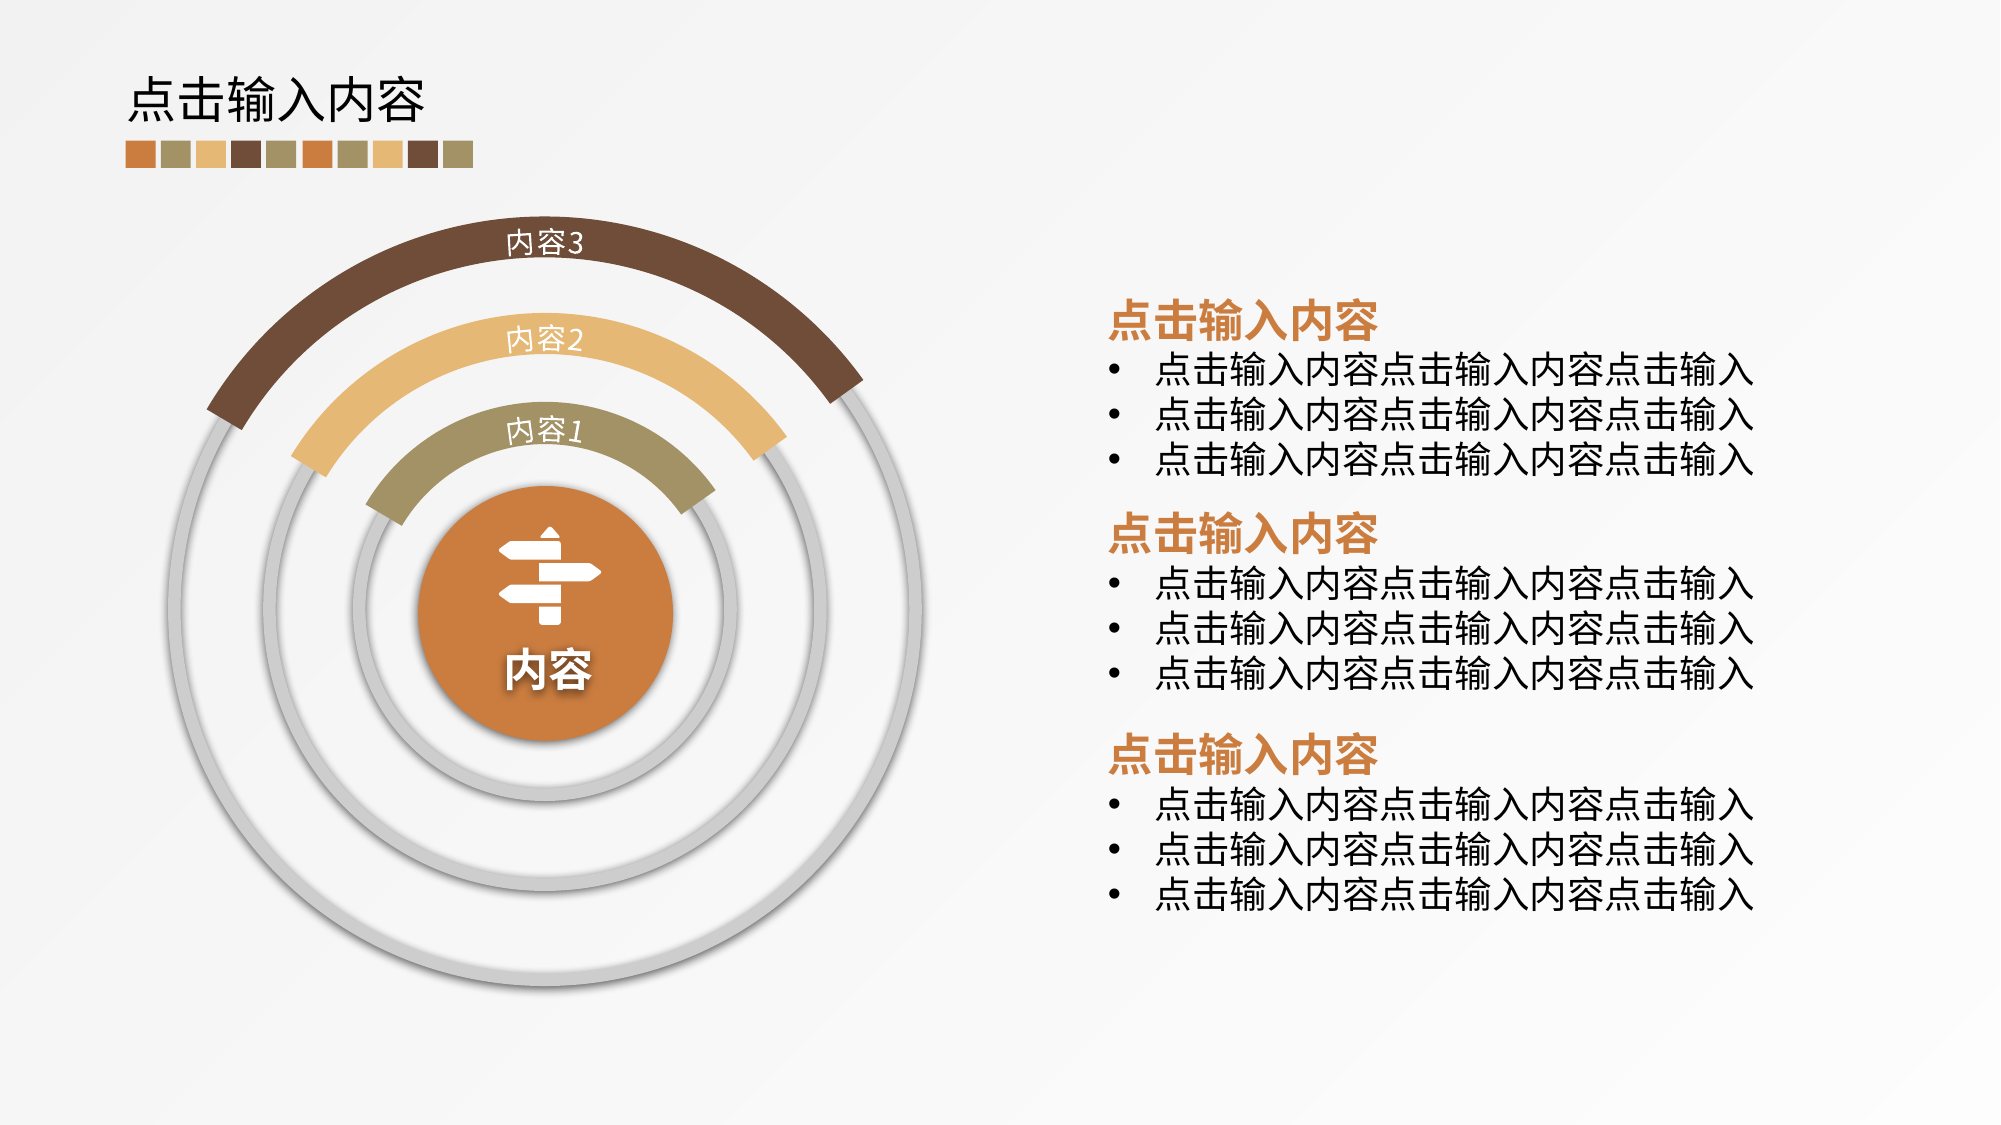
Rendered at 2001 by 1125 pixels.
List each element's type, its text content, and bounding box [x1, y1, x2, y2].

text_box 点击输入内容 点击输入内容点击输入内容点击输入 点击输入内容点击输入内容点击输入 点击输入内容点击输入内容点击输入 [1093, 284, 1818, 489]
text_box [498, 526, 602, 625]
text_box 点击输入内容 点击输入内容点击输入内容点击输入 点击输入内容点击输入内容点击输入 点击输入内容点击输入内容点击输入 [1093, 719, 1818, 924]
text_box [125, 140, 474, 168]
text_box 点击输入内容 点击输入内容点击输入内容点击输入 点击输入内容点击输入内容点击输入 点击输入内容点击输入内容点击输入 [1093, 497, 1818, 702]
text_box 点击输入内容 [111, 61, 442, 137]
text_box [152, 216, 938, 1002]
